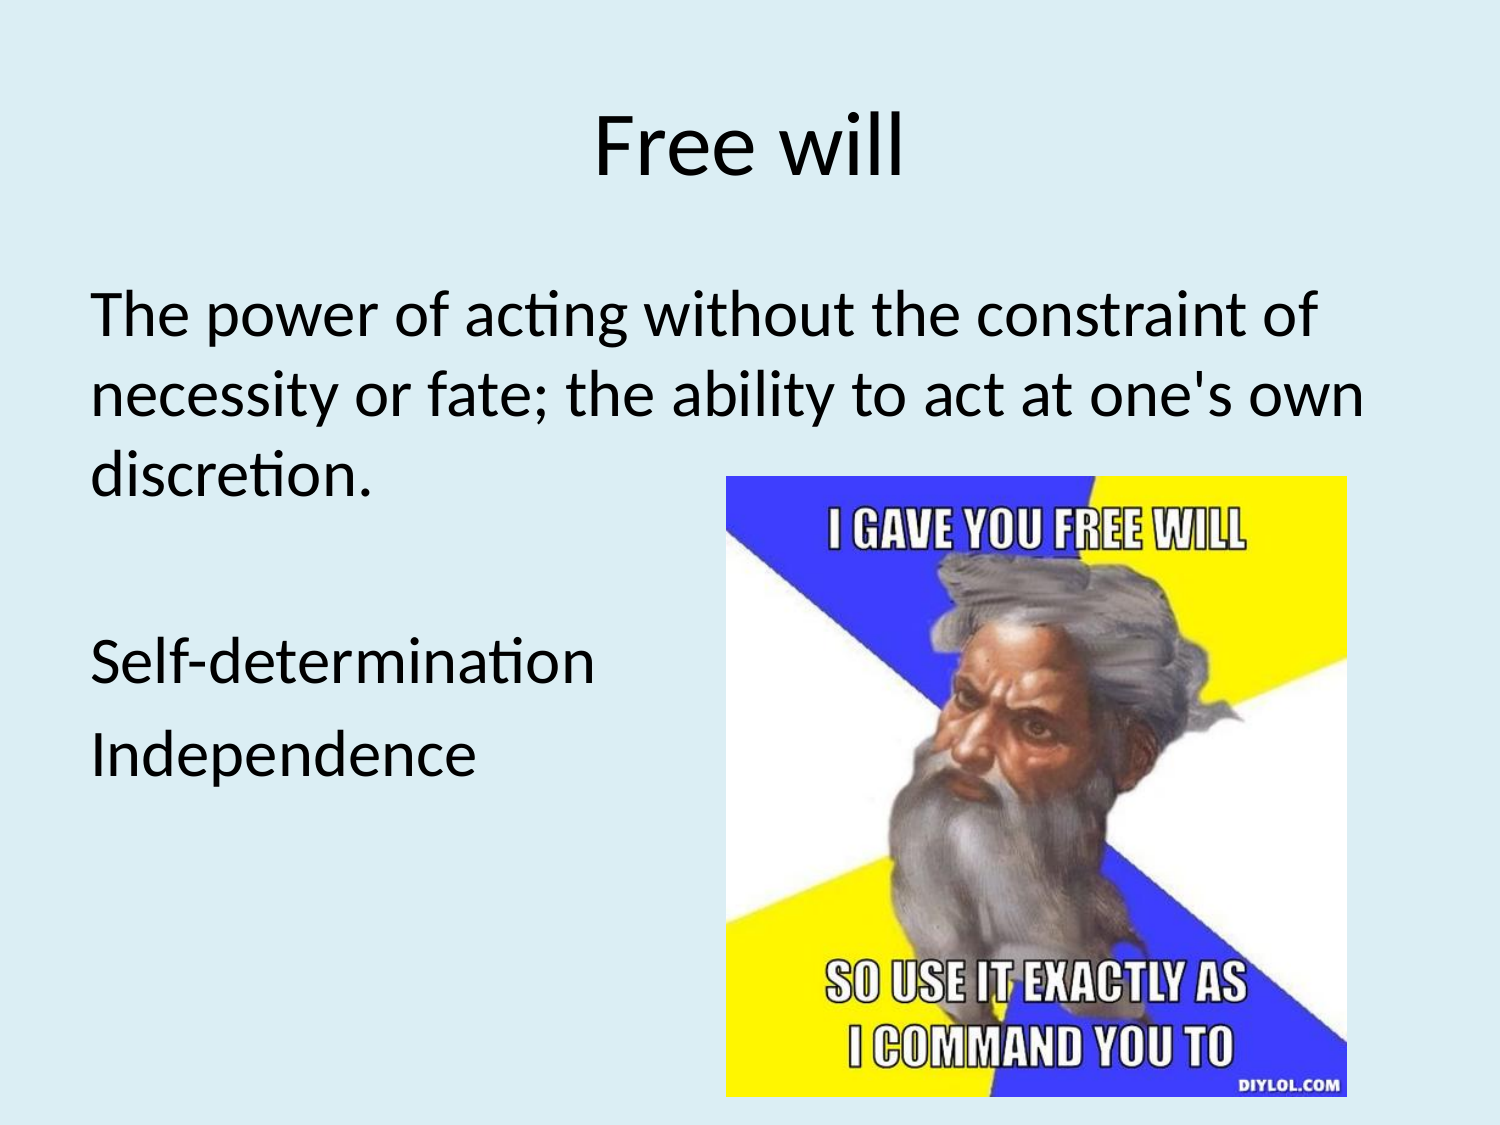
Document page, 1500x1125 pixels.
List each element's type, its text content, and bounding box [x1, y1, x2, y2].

title Free will [75, 45, 1425, 233]
picture [726, 476, 1347, 1097]
list The power of acting without the constraint of necessity or fate; the ability to act at one's own discretion. Self-determination Independence [75, 262, 1425, 1005]
